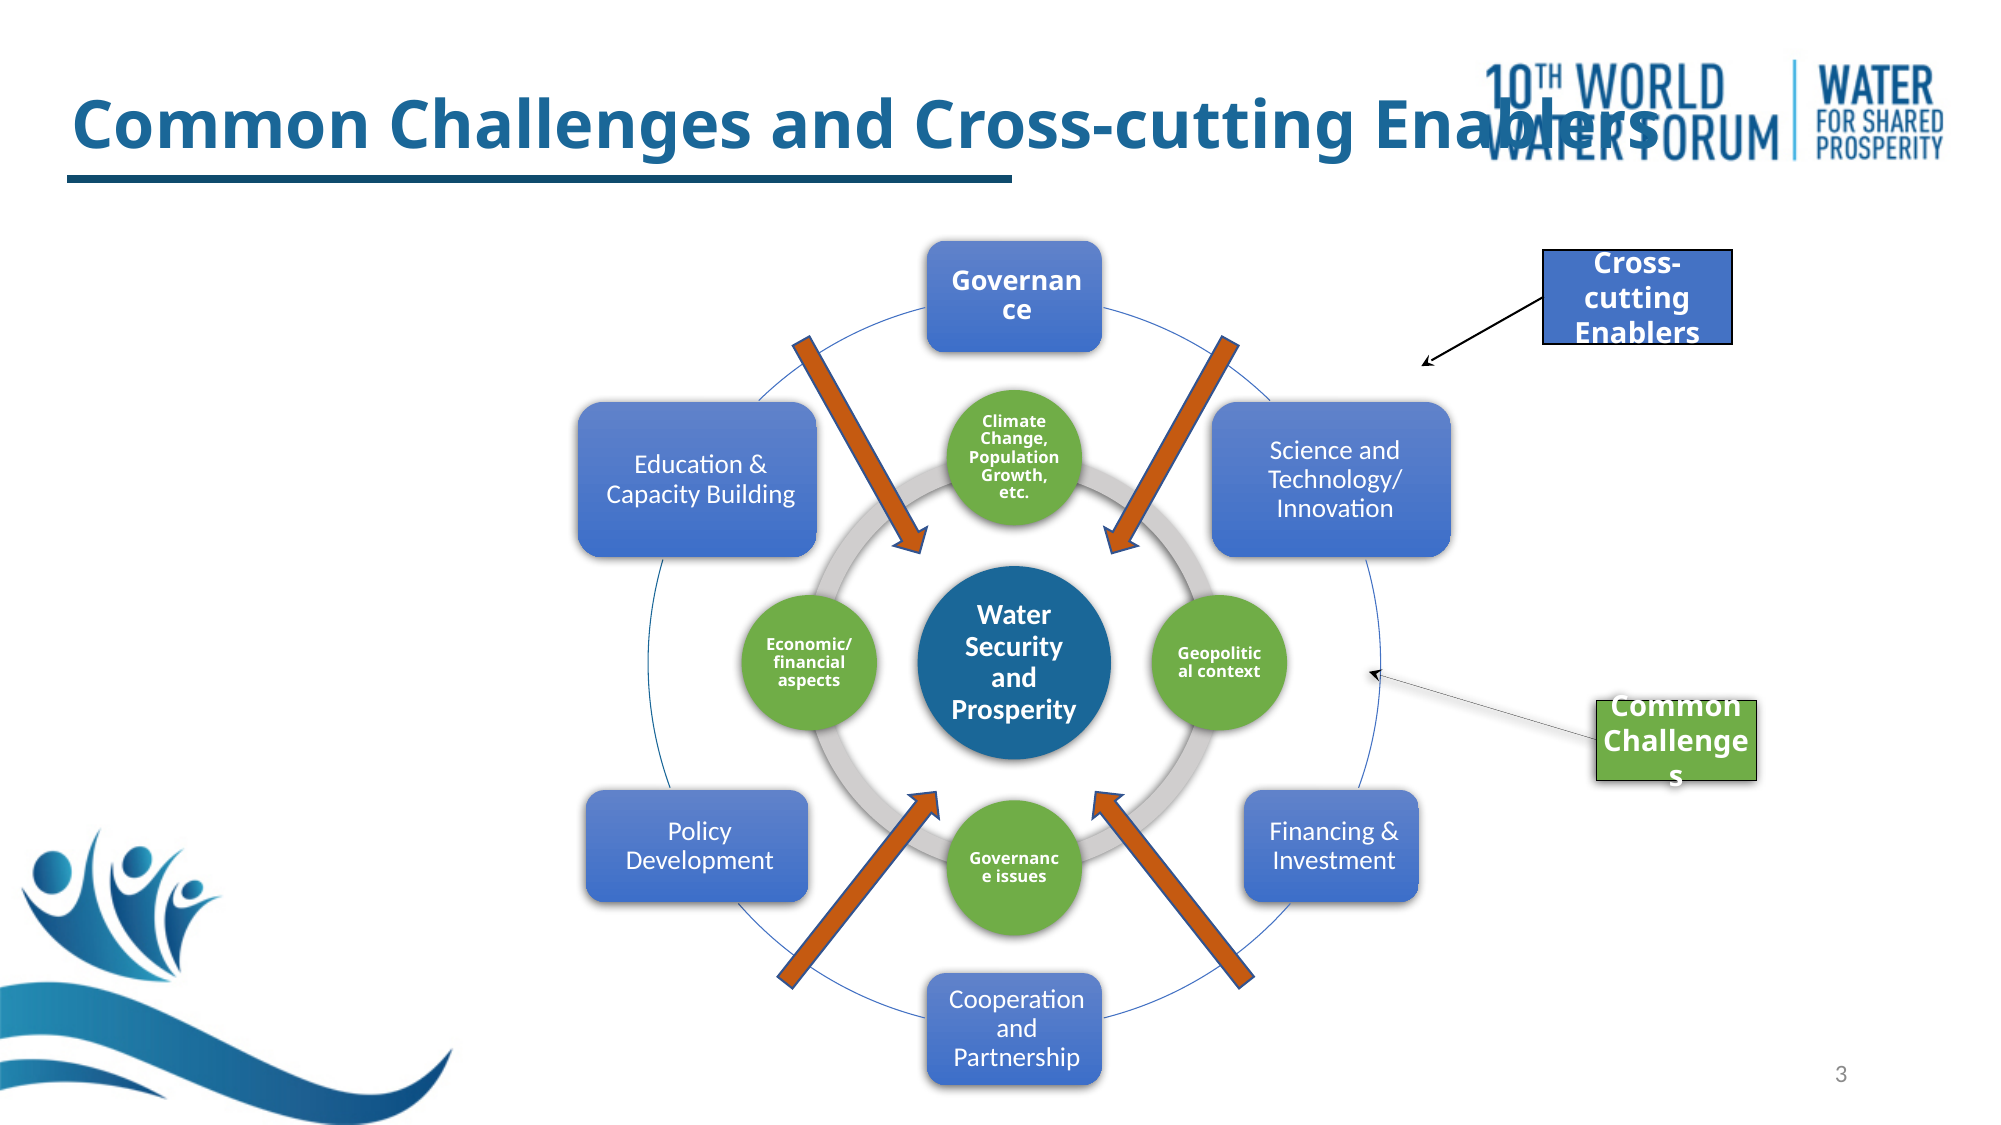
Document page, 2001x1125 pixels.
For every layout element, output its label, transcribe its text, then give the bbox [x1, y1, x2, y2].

slide_number 3 [1546, 1042, 1863, 1103]
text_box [593, 389, 1436, 936]
picture [0, 0, 2001, 1125]
text_box Common Challenges [1546, 700, 1757, 781]
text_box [482, 218, 1546, 1108]
text_box Cross-cutting Enablers [1546, 249, 1733, 345]
text_box Common Challenges and Cross-cutting Enablers [56, 17, 1782, 236]
